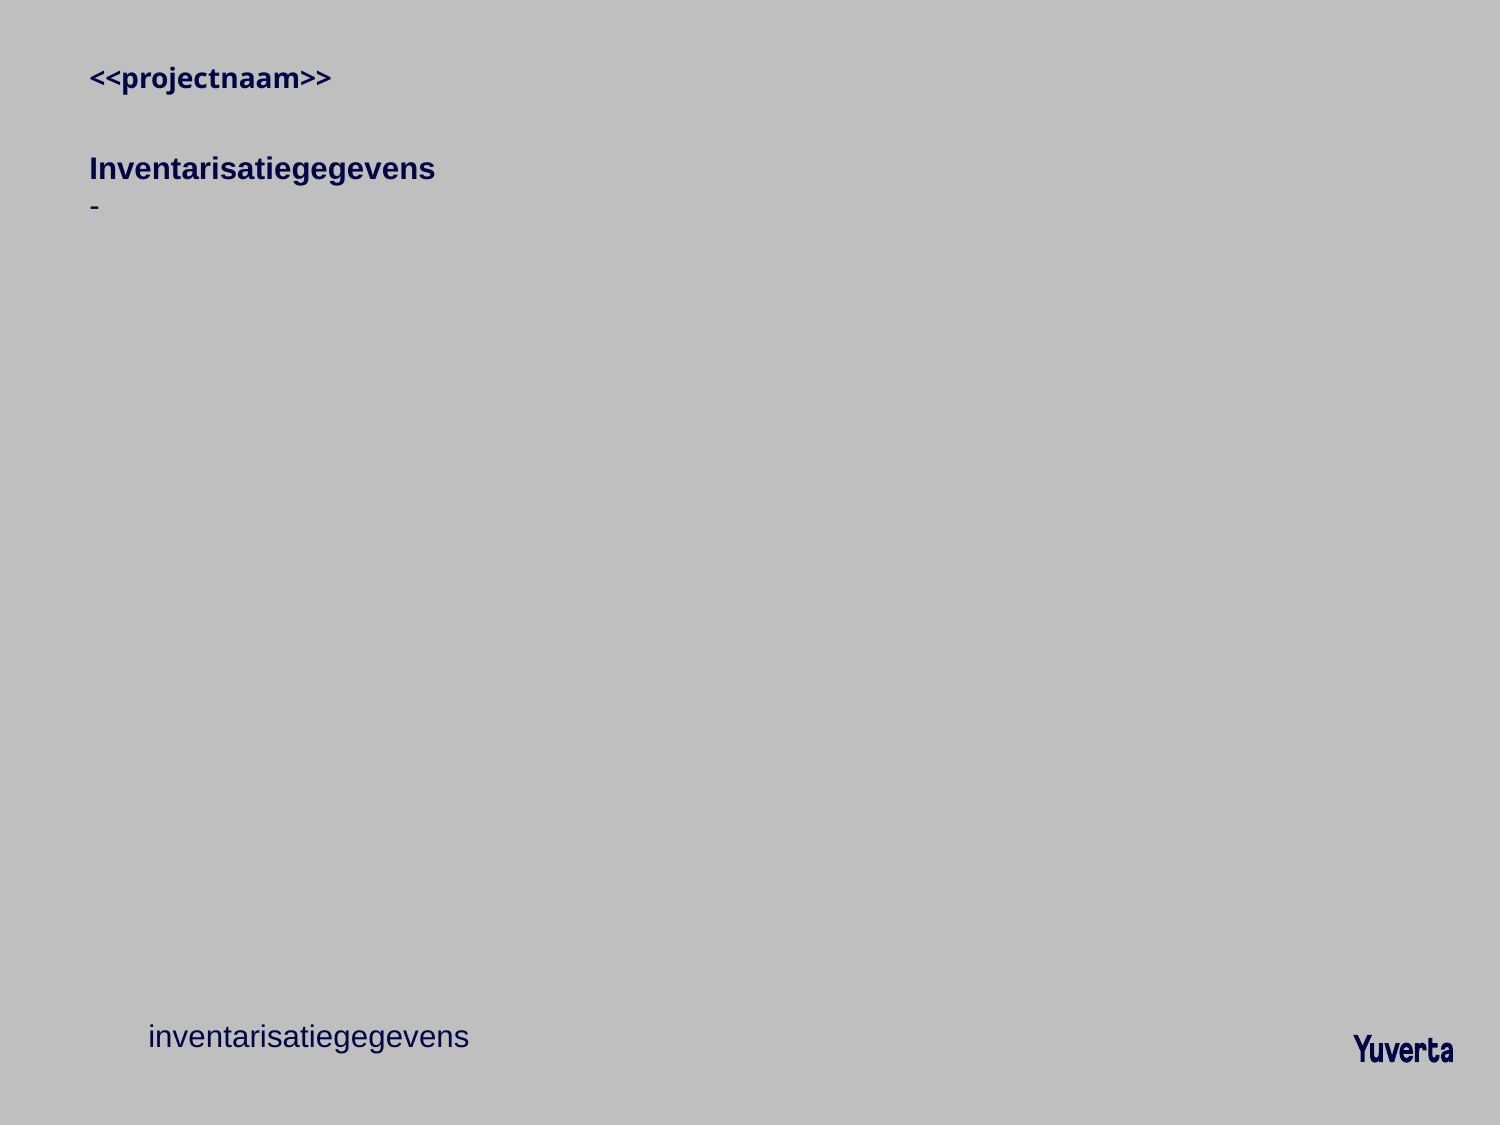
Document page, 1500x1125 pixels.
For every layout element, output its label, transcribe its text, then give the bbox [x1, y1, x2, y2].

text_box Inventarisatiegegevens - [74, 140, 1426, 985]
text_box inventarisatiegegevens [133, 1009, 786, 1053]
text_box <<projectnaam>> [74, 56, 1319, 140]
